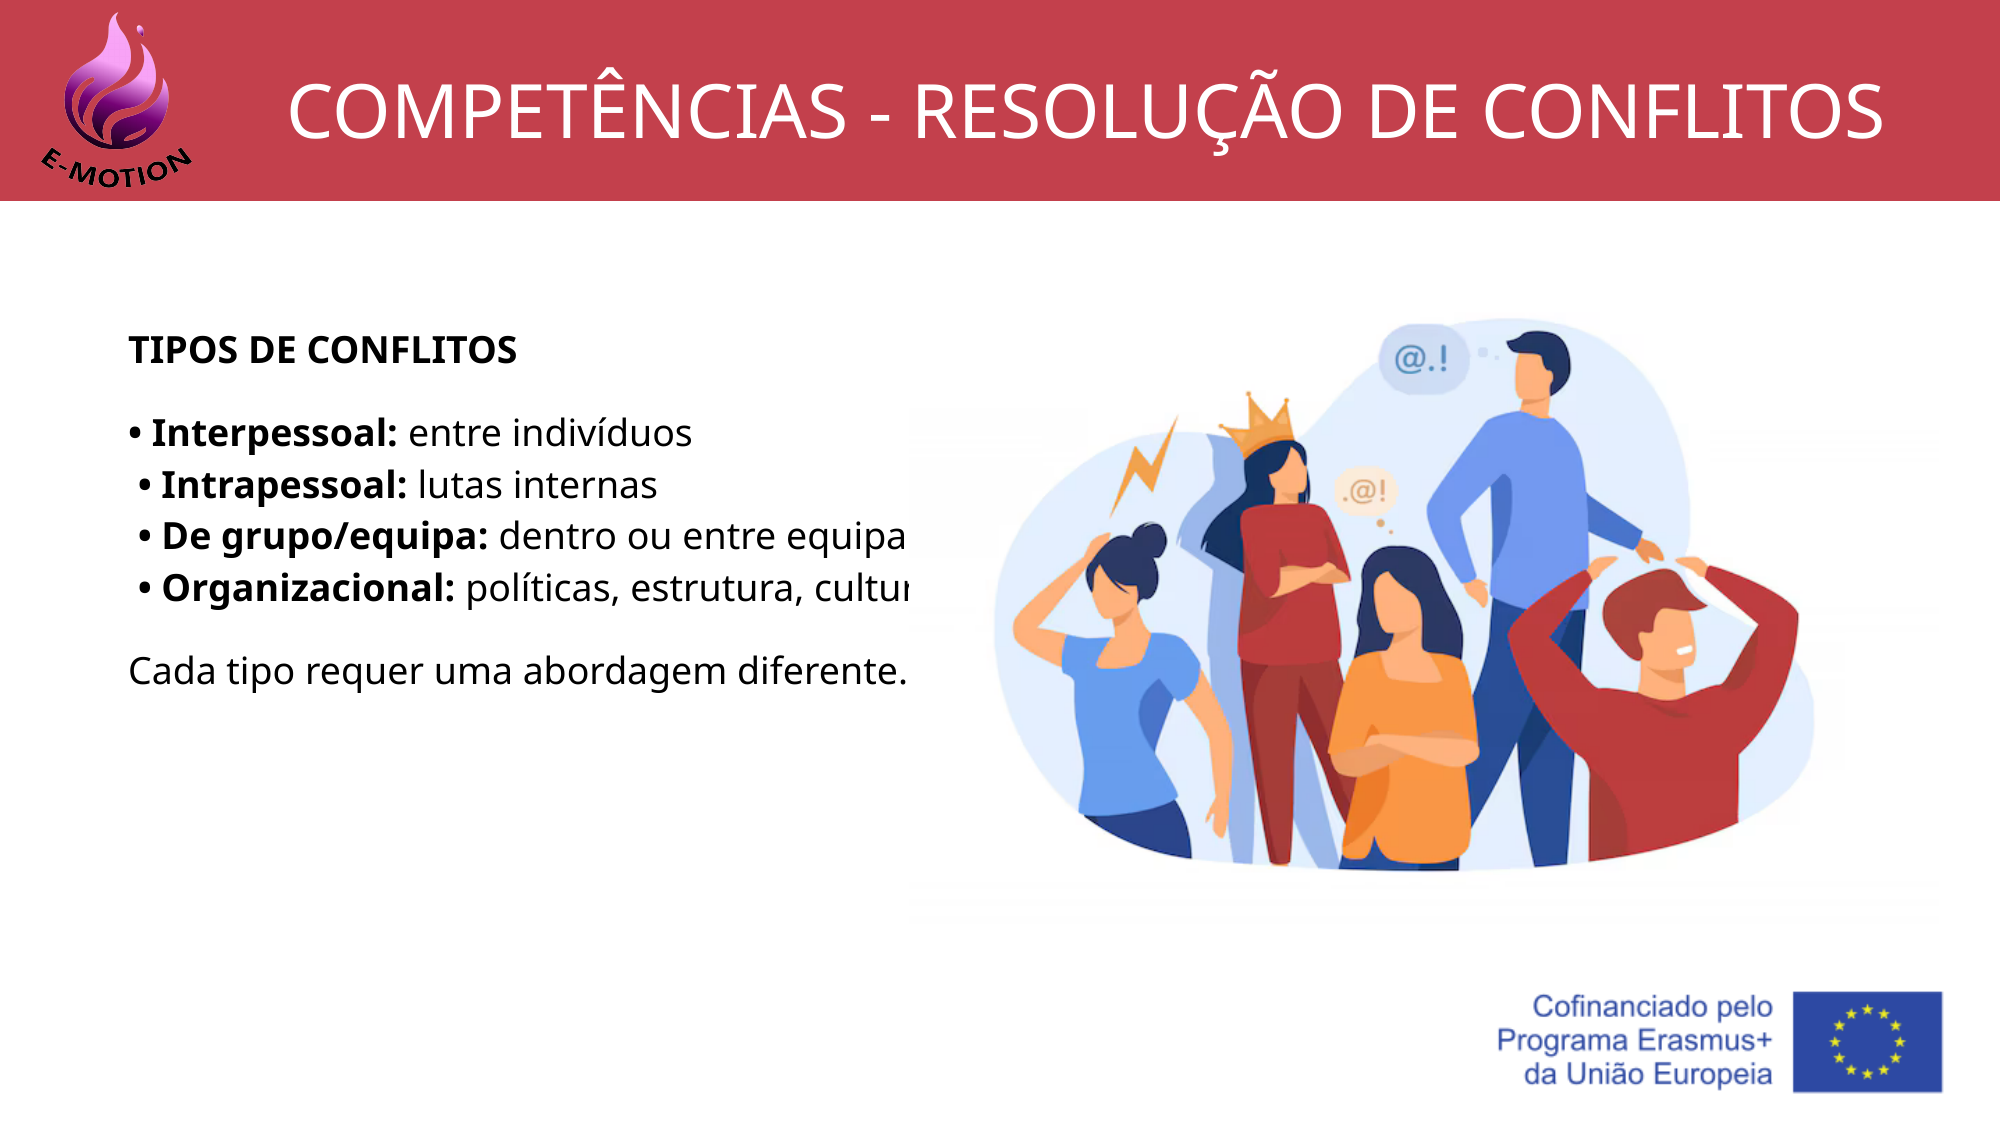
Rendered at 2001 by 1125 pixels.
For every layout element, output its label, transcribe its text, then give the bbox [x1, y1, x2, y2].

picture [1396, 955, 2000, 1125]
picture [909, 246, 1939, 932]
text_box COMPETÊNCIAS - RESOLUÇÃO DE CONFLITOS [257, 56, 1903, 198]
picture [0, 0, 253, 247]
text_box TIPOS DE CONFLITOS • Interpessoal: entre indivíduos • Intrapessoal: lutas internas • De grupo/equipa: dentro ou entre equipas • Organizacional: políticas, estrutura, cultura Cada tipo requer uma abordagem diferente. [113, 311, 904, 776]
